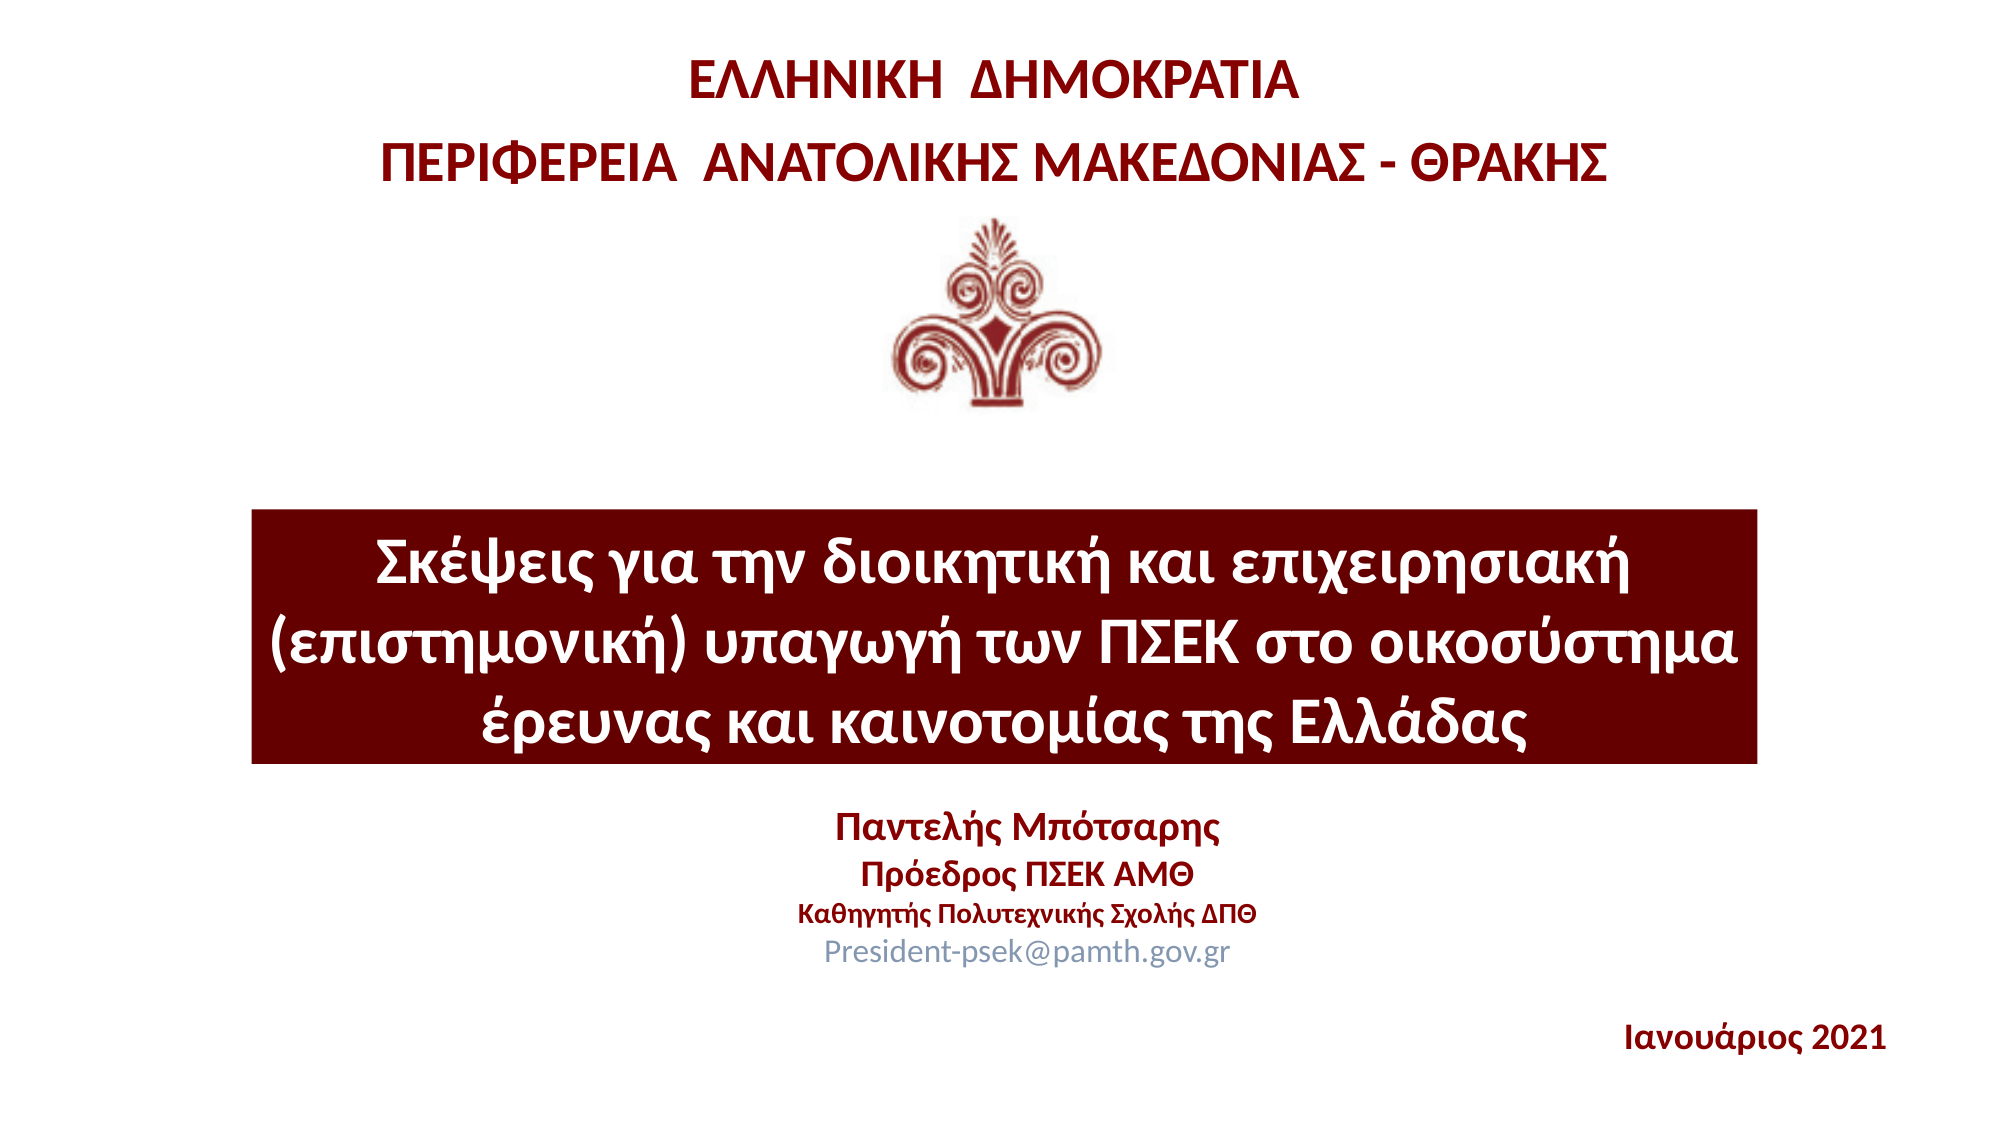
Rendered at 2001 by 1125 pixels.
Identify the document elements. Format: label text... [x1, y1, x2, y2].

text_box ΕΛΛΗΝΙΚΗ ΔΗΜΟΚΡΑΤΙΑ ΠΕΡΙΦΕΡΕΙΑ ΑΝΑΤΟΛΙΚΗΣ ΜΑΚΕΔΟΝΙΑΣ - ΘΡΑΚΗΣ [274, 19, 1714, 201]
picture [882, 202, 1127, 432]
text_box Παντελής Μπότσαρης Πρόεδρος ΠΣΕΚ ΑΜΘ Καθηγητής Πολυτεχνικής Σχολής ΔΠΘ President-psek@pamth.gov.gr [652, 791, 1403, 977]
text_box Ιανουάριος 2021 [1609, 1004, 1903, 1065]
text_box Σκέψεις για την διοικητική και επιχειρησιακή (επιστημονική) υπαγωγή των ΠΣΕΚ στο οικοσύστημα έρευνας και καινοτομίας της Ελλάδας [251, 509, 1758, 764]
